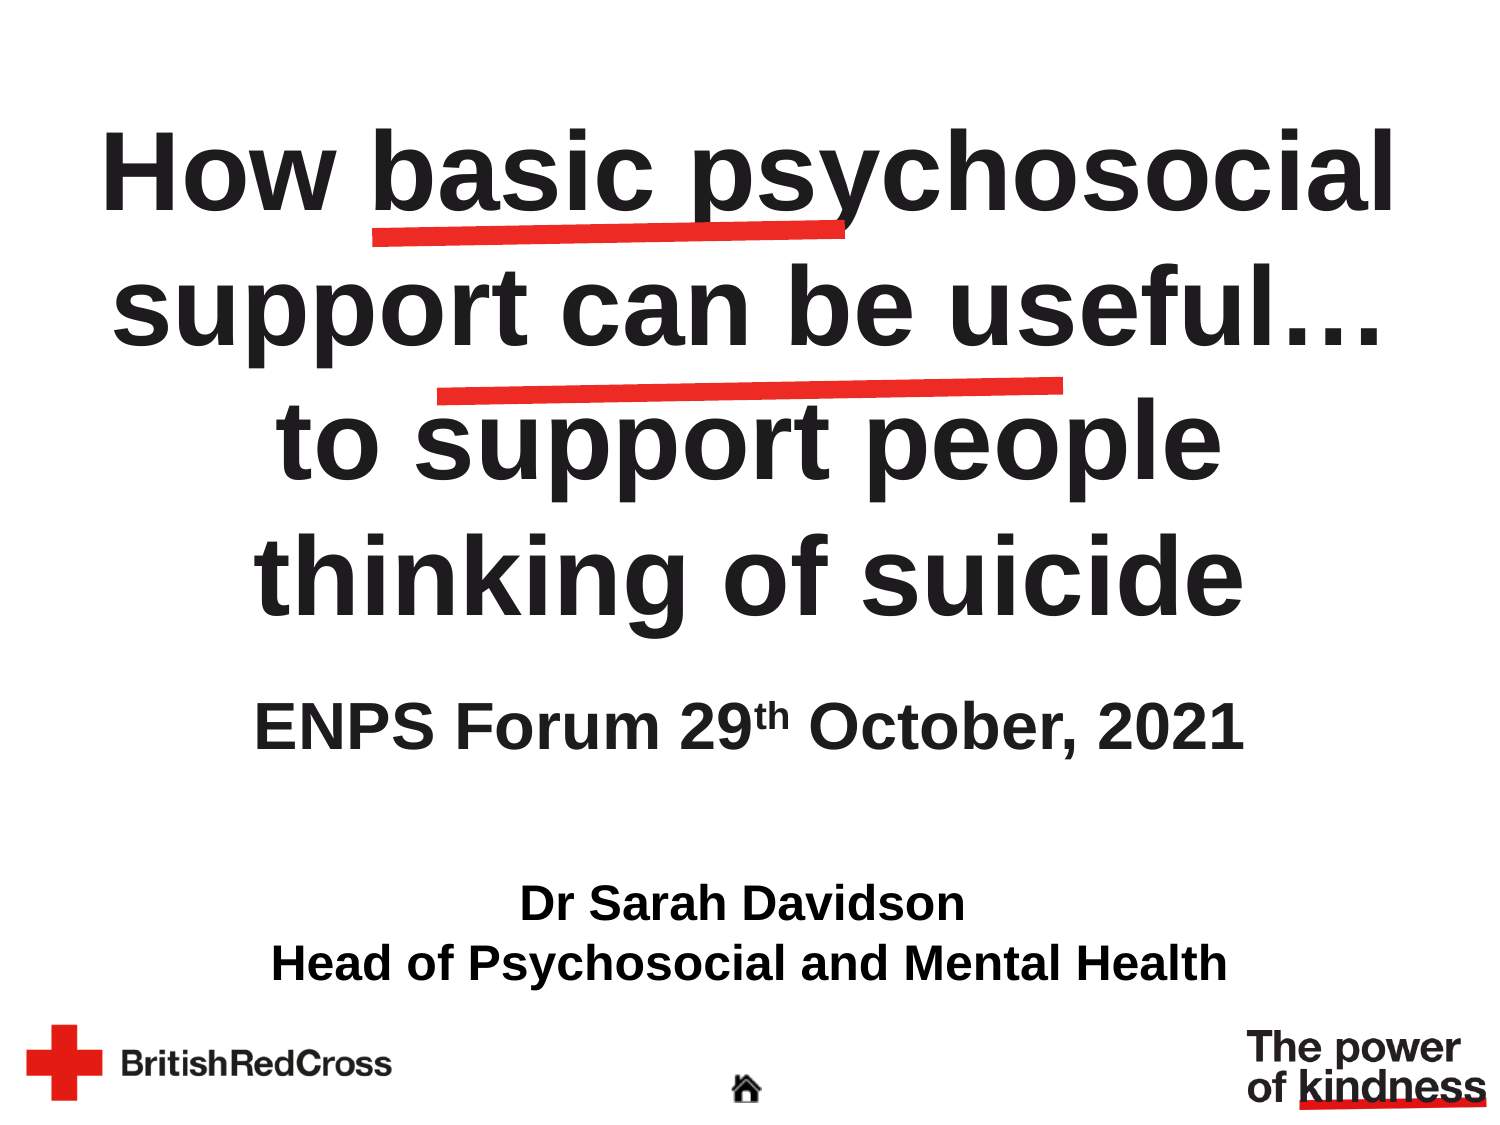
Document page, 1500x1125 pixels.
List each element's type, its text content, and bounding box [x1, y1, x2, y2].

text_box Dr Sarah Davidson Head of Psychosocial and Mental Health [218, 863, 1282, 999]
text_box [370, 217, 848, 250]
text_box How basic psychosocial support can be useful… to support people thinking of suicide ENPS Forum 29th October, 2021 [70, 90, 1430, 770]
picture [0, 997, 417, 1125]
picture [1246, 1030, 1487, 1110]
